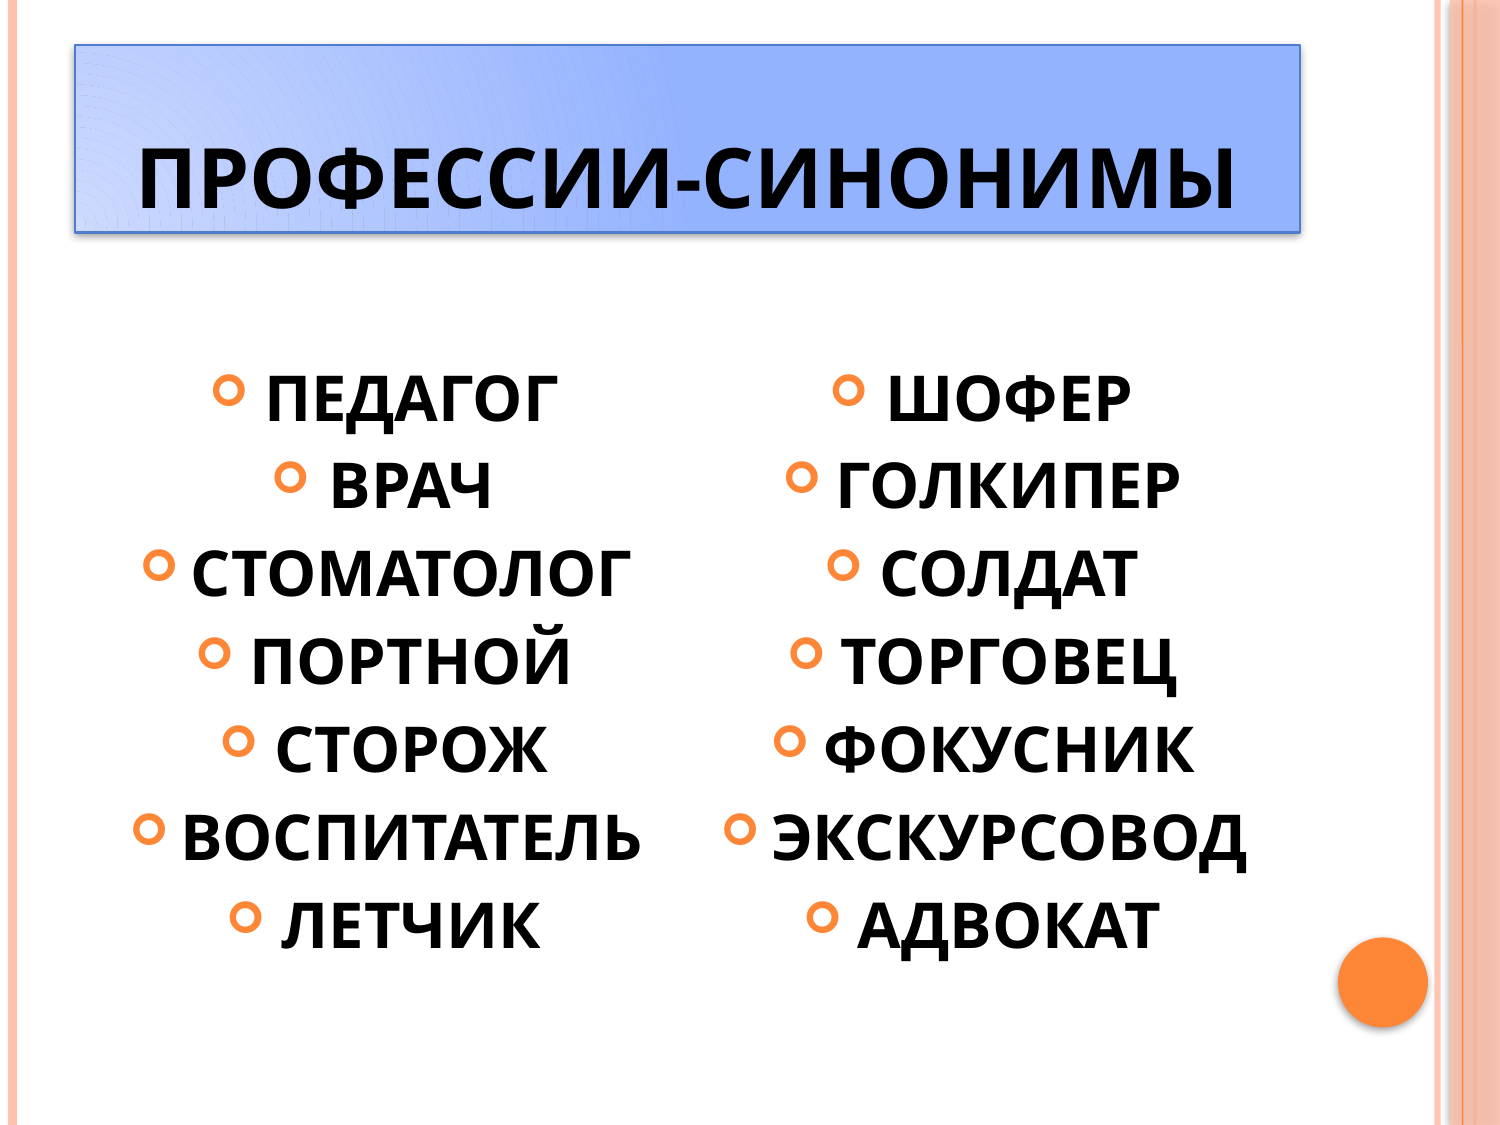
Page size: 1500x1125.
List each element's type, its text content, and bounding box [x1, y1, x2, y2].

title ПРОФЕССИИ-СИНОНИМЫ [74, 44, 1301, 234]
list ПЕДАГОГ ВРАЧ СТОМАТОЛОГ ПОРТНОЙ СТОРОЖ ВОСПИТАТЕЛЬ ЛЕТЧИК ШОФЕР ГОЛКИПЕР СОЛДАТ ТОРГОВЕЦ ФОКУСНИК ЭКСКУРСОВОД АДВОКАТ [75, 262, 1300, 1062]
